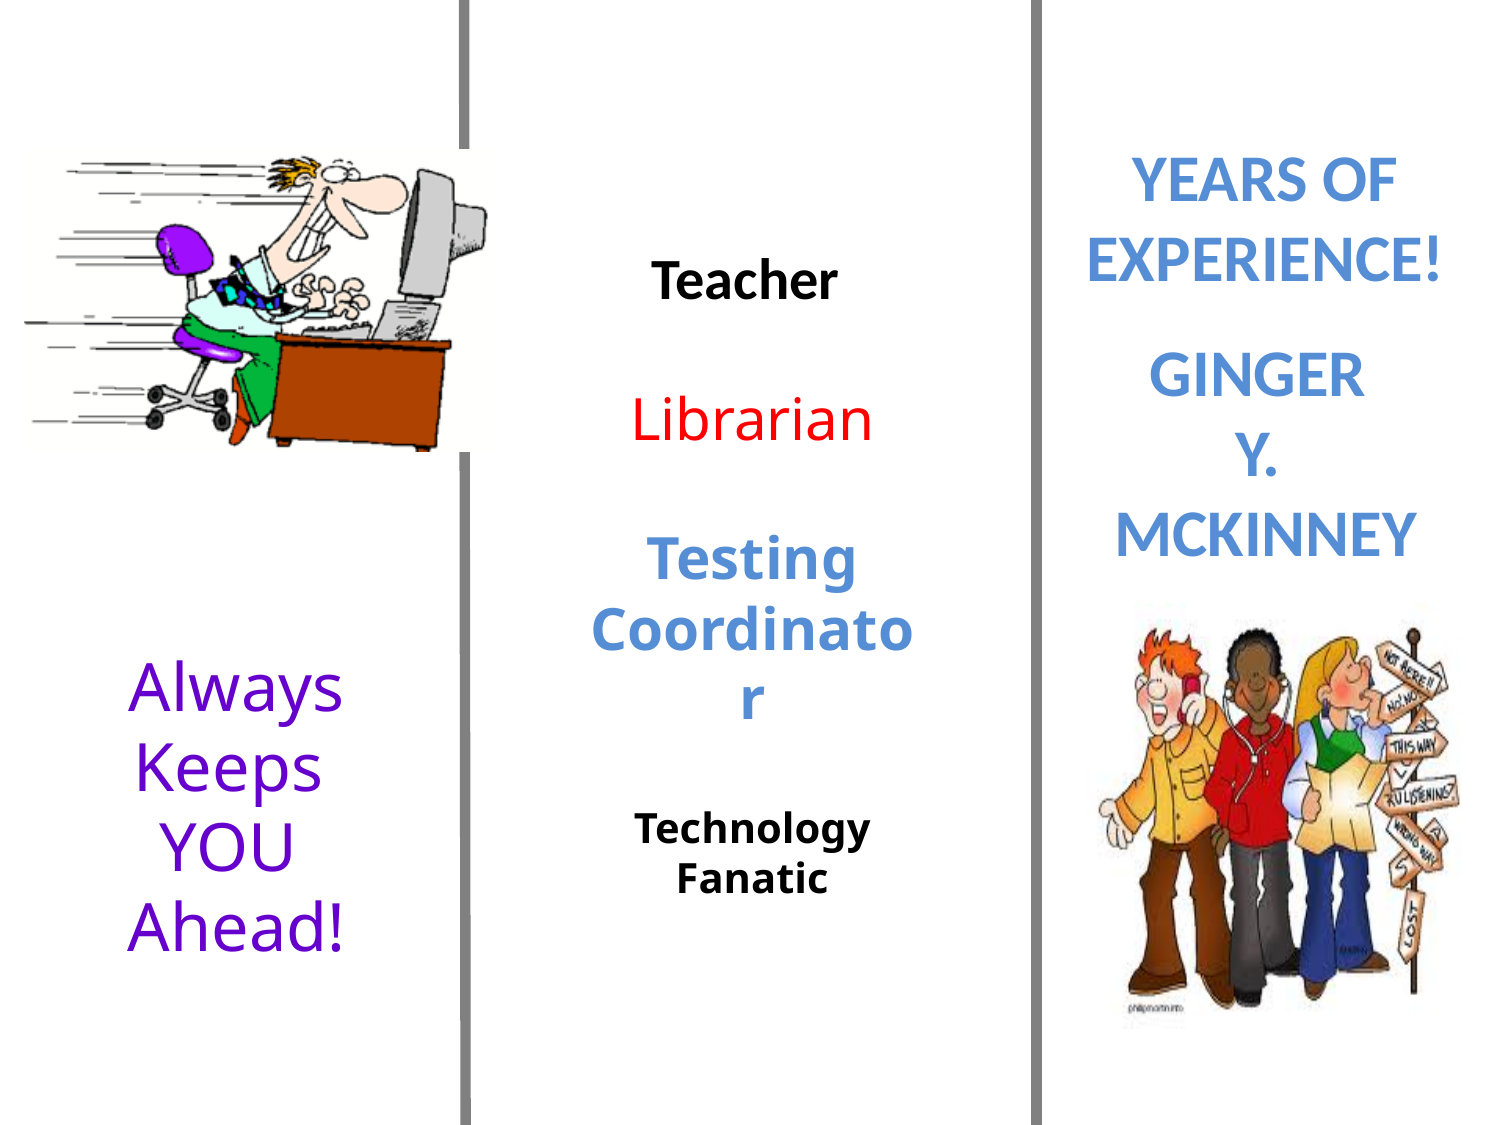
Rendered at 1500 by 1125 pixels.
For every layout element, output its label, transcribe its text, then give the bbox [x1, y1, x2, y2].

text_box Always Keeps YOU Ahead! [61, 637, 412, 972]
text_box Years of experience! Ginger Y. McKinney [1068, 127, 1463, 577]
picture [1085, 602, 1480, 1029]
picture [24, 149, 494, 452]
text_box Teacher Librarian Testing Coordinator Technology Fanatic [571, 234, 934, 954]
